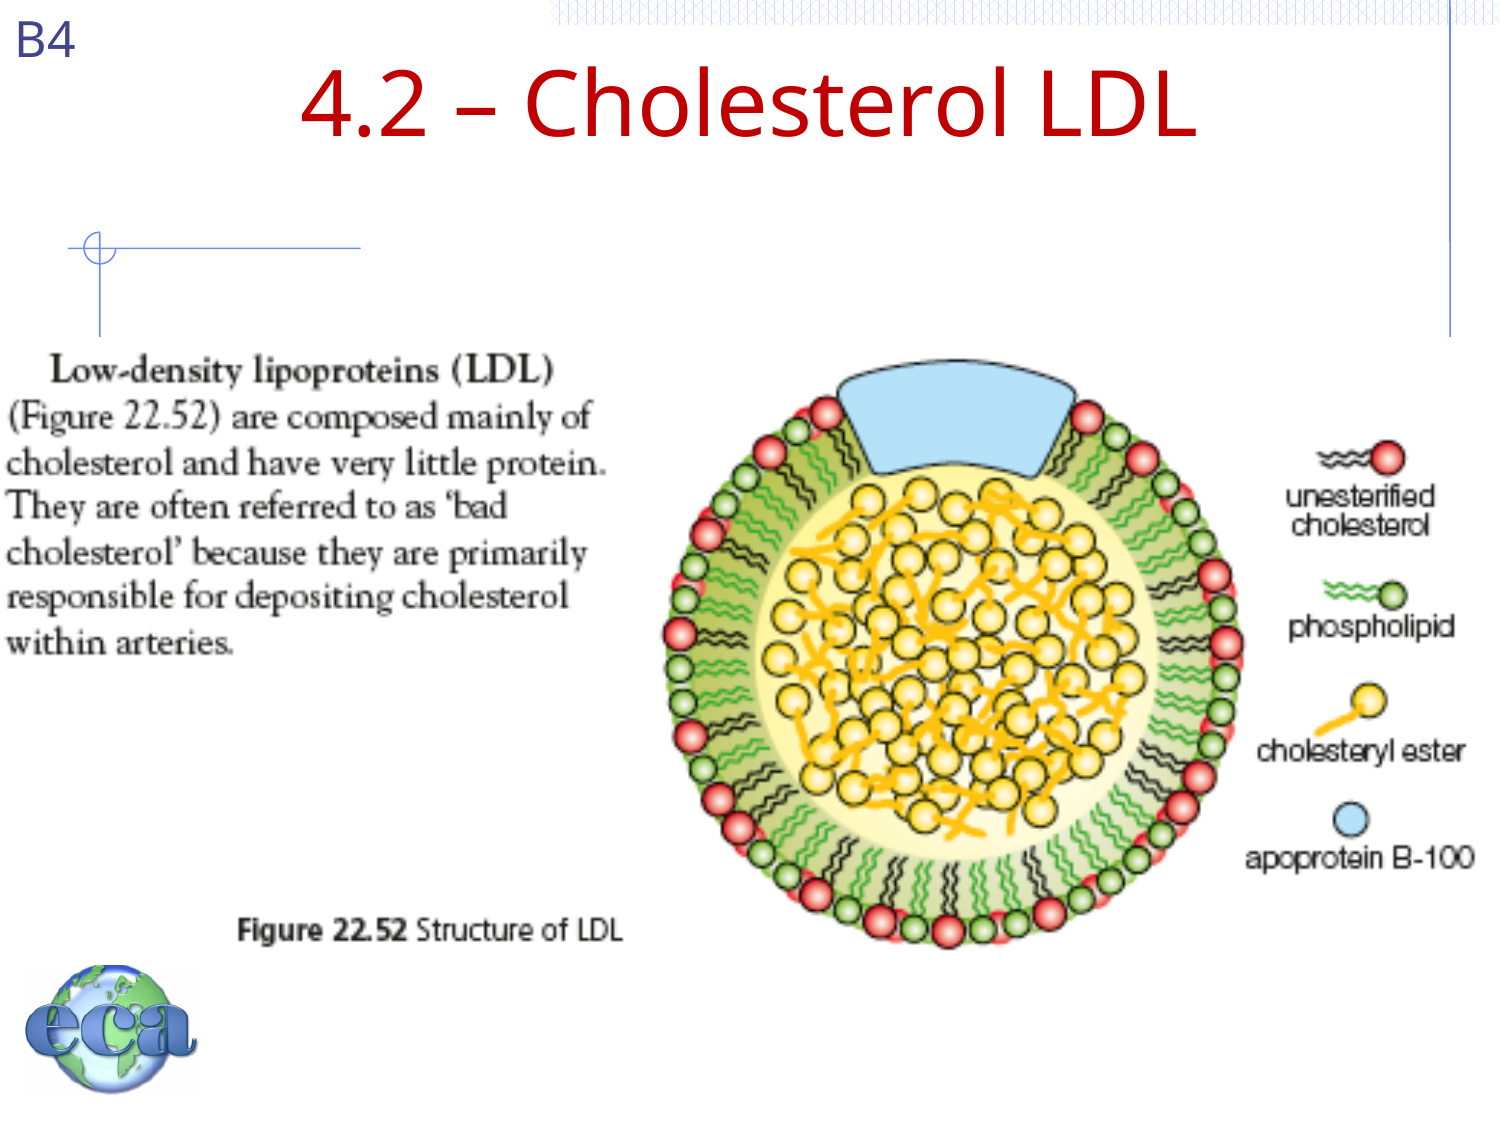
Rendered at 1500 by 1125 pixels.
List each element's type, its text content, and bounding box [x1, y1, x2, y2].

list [0, 337, 1500, 965]
title 4.2 – Cholesterol LDL [37, 24, 1463, 163]
picture [23, 965, 200, 1096]
